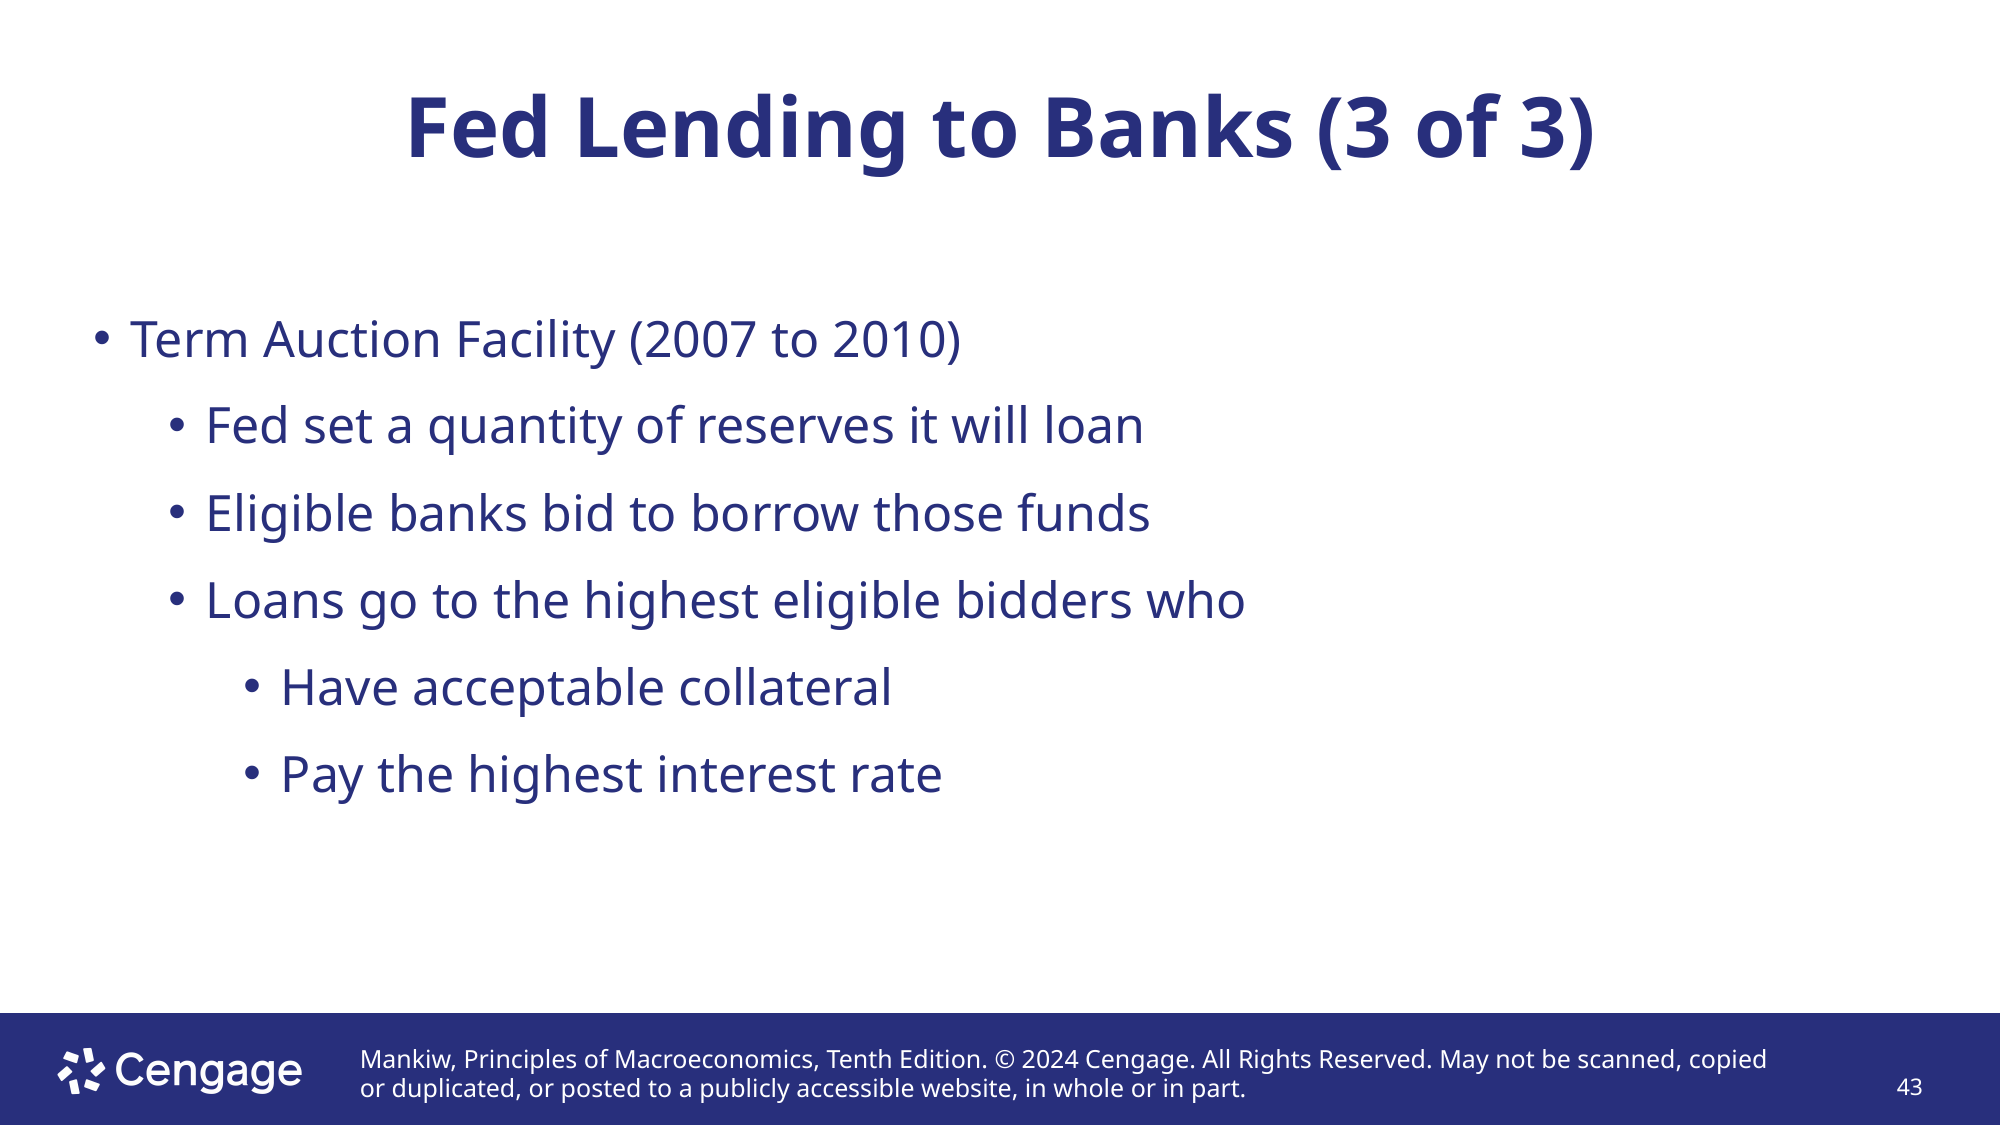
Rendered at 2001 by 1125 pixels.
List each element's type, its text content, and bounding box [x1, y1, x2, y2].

picture [30, 1020, 329, 1122]
list Term Auction Facility (2007 to 2010) Fed set a quantity of reserves it will loan Eligible banks bid to borrow those funds Loans go to the highest eligible bidders who Have acceptable collateral Pay the highest interest rate [78, 299, 1923, 1014]
title Fed Lending to Banks (3 of 3) [78, 77, 1923, 278]
